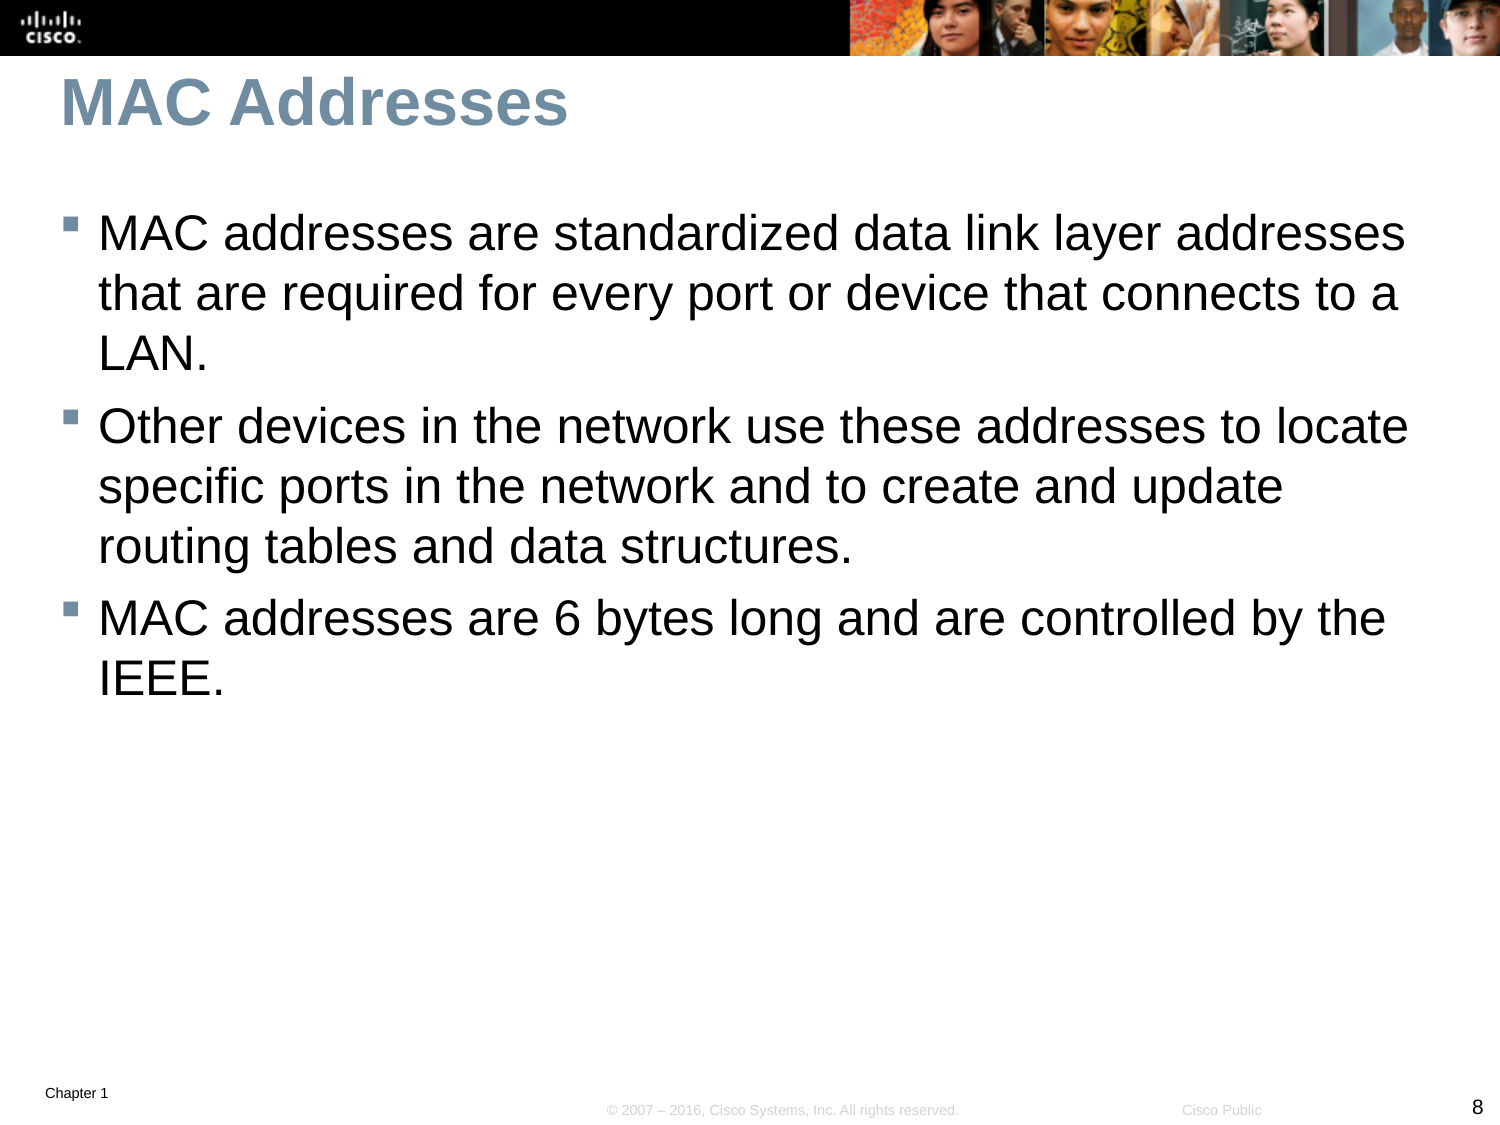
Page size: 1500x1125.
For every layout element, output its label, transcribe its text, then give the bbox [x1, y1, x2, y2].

title MAC Addresses [45, 59, 1444, 182]
picture [0, 0, 1500, 56]
list MAC addresses are standardized data link layer addresses that are required for every port or device that connects to a LAN. Other devices in the network use these addresses to locate specific ports in the network and to create and update routing tables and data structures. MAC addresses are 6 bytes long and are controlled by the IEEE. [45, 193, 1444, 1037]
